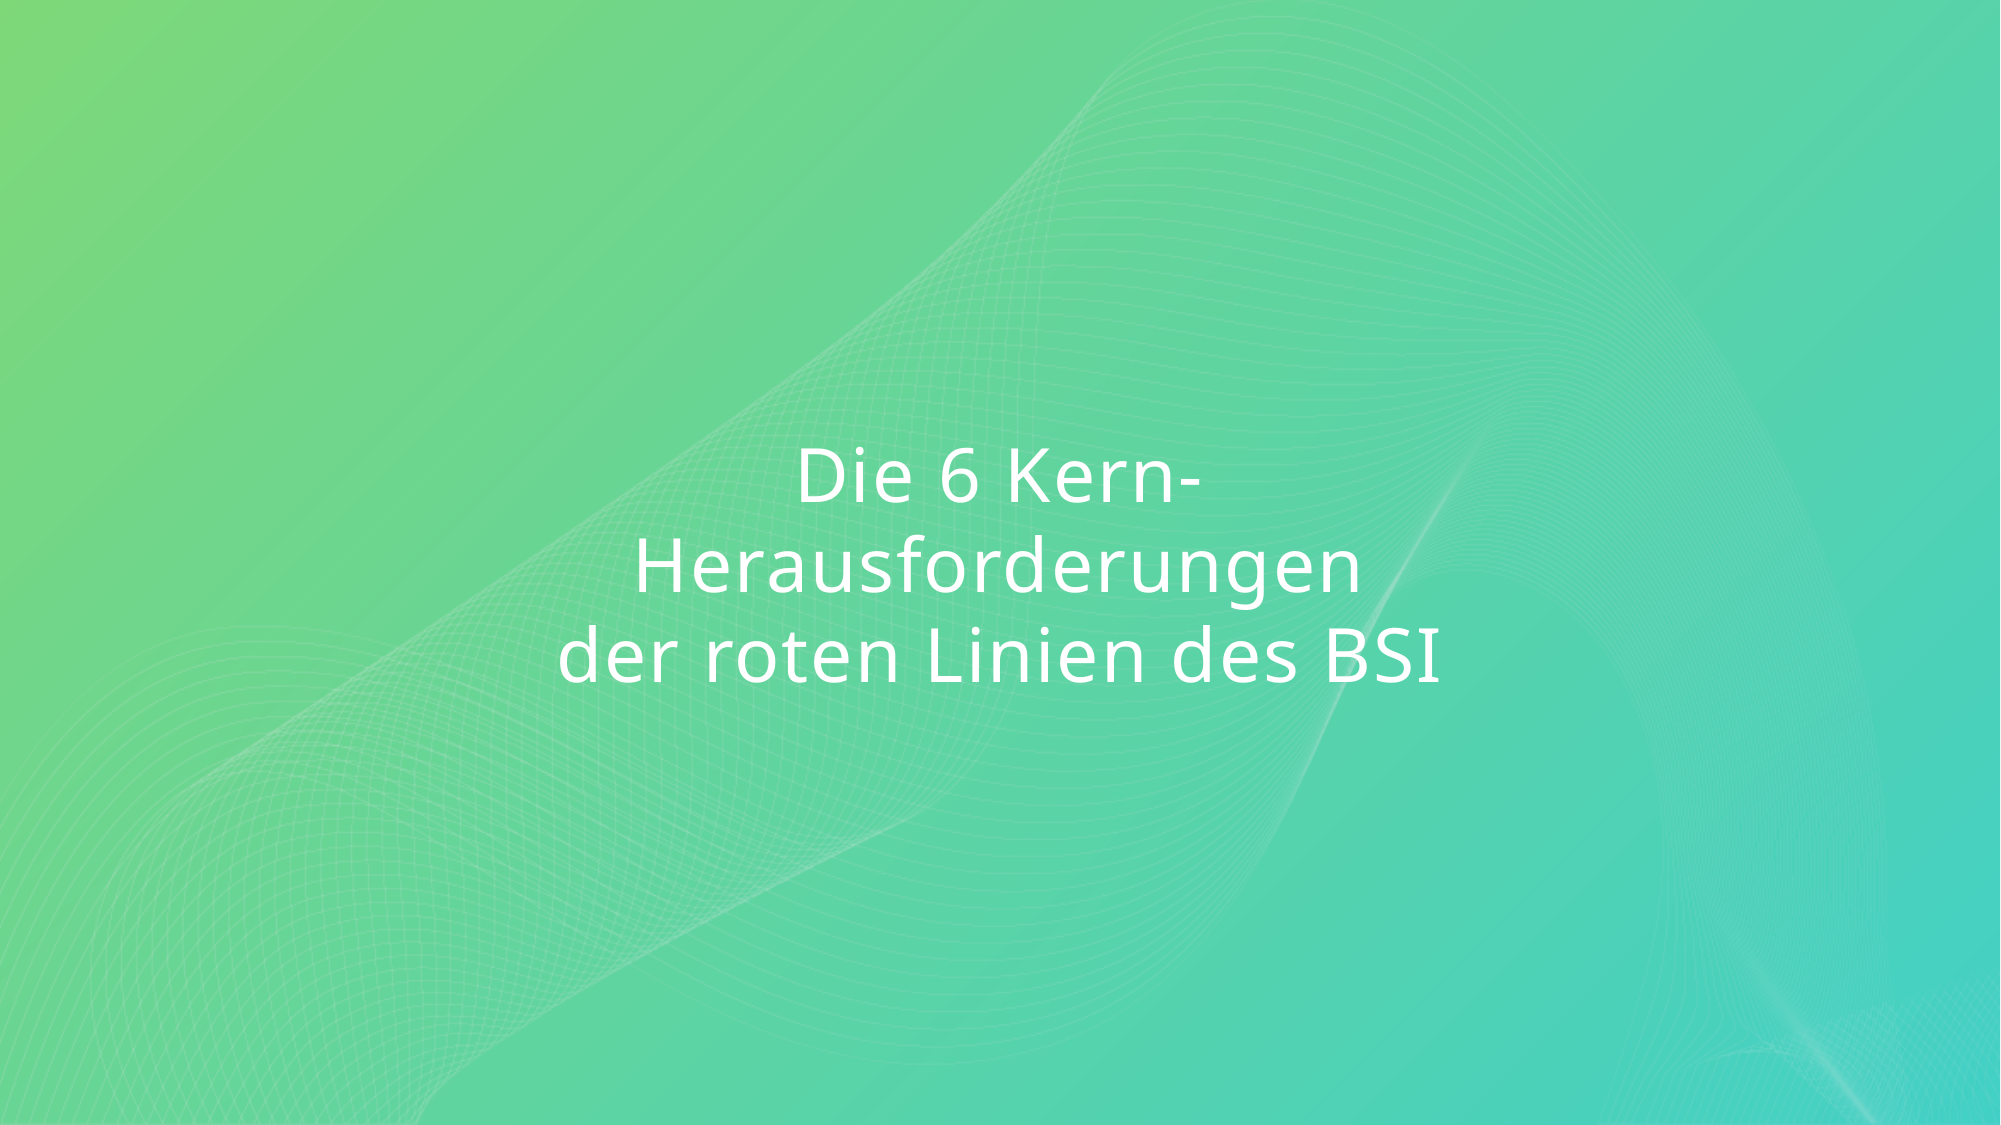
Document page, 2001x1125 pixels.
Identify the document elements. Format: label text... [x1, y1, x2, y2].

title Die 6 Kern-Herausforderungen der roten Linien des BSI [415, 464, 1585, 661]
